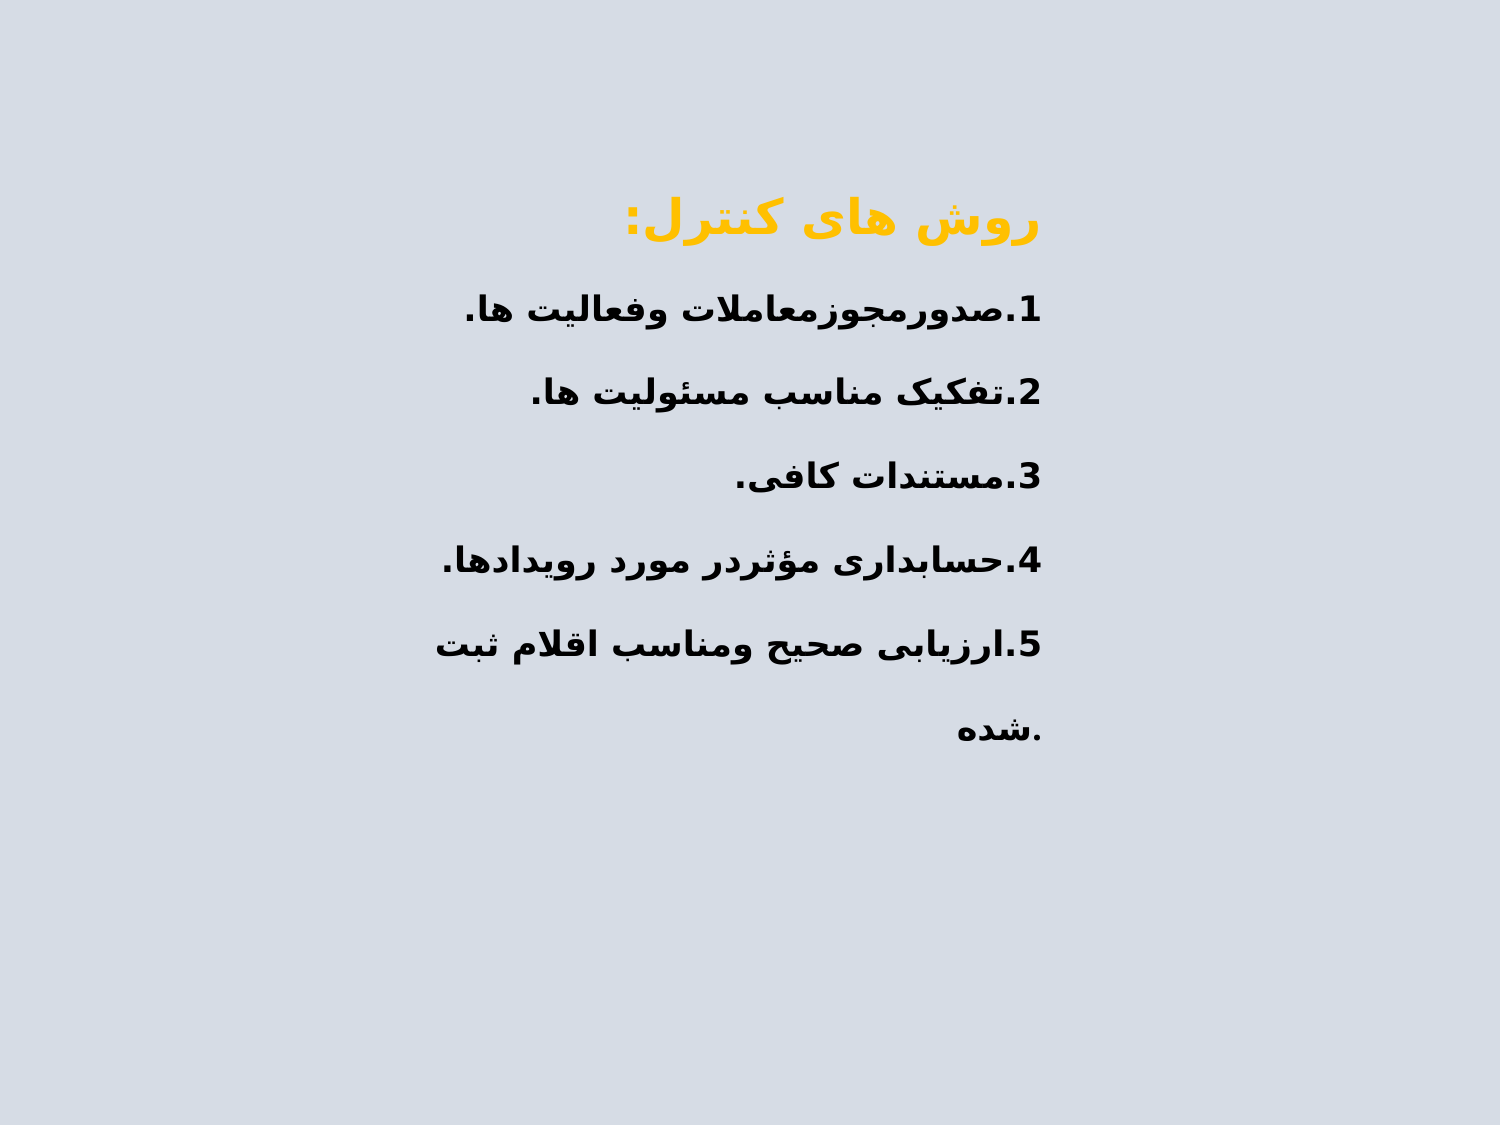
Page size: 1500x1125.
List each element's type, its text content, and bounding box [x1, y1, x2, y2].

title روش های کنترل: 1.صدورمجوزمعاملات وفعالیت ها. 2.تفکیک مناسب مسئولیت ها. 3.مستندات کافی. 4.حسابداری مؤثردر مورد رویدادها. 5.ارزیابی صحیح ومناسب اقلام ثبت شده. [407, 113, 1058, 761]
